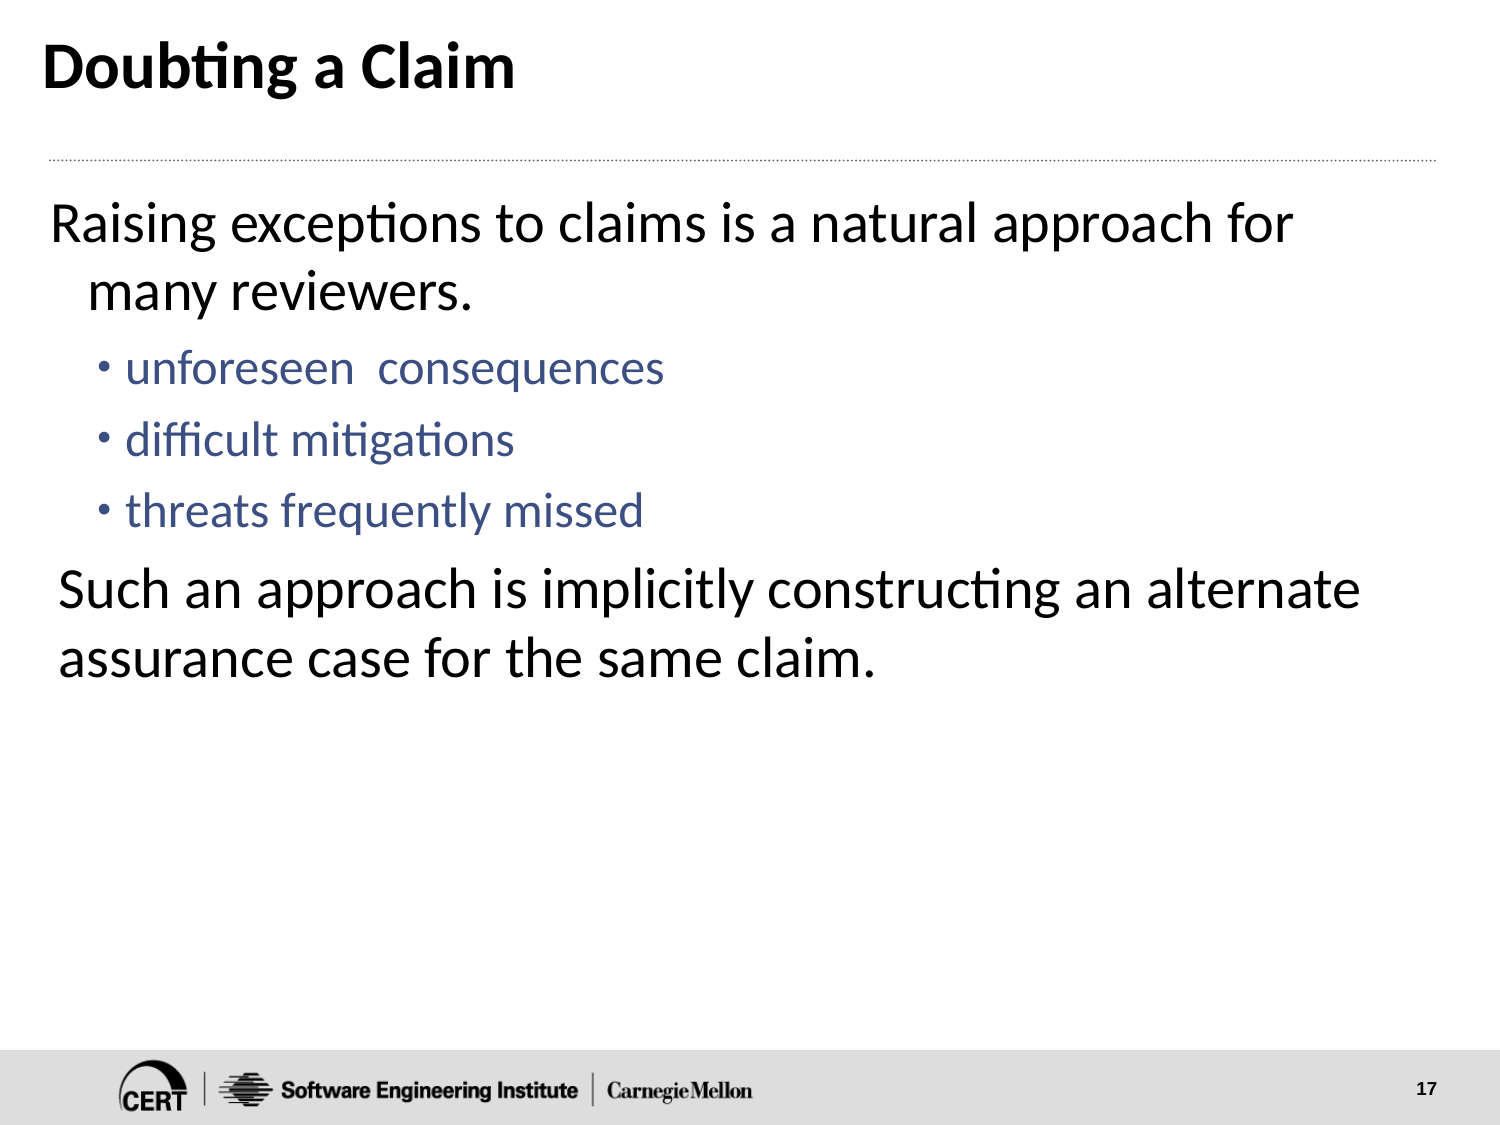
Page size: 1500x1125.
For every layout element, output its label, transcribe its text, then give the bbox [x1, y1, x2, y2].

title Doubting a Claim [42, 37, 1434, 155]
list Raising exceptions to claims is a natural approach for many reviewers. unforeseen consequences difficult mitigations threats frequently missed Such an approach is implicitly constructing an alternate assurance case for the same claim. [49, 187, 1438, 1001]
picture [102, 1056, 765, 1117]
